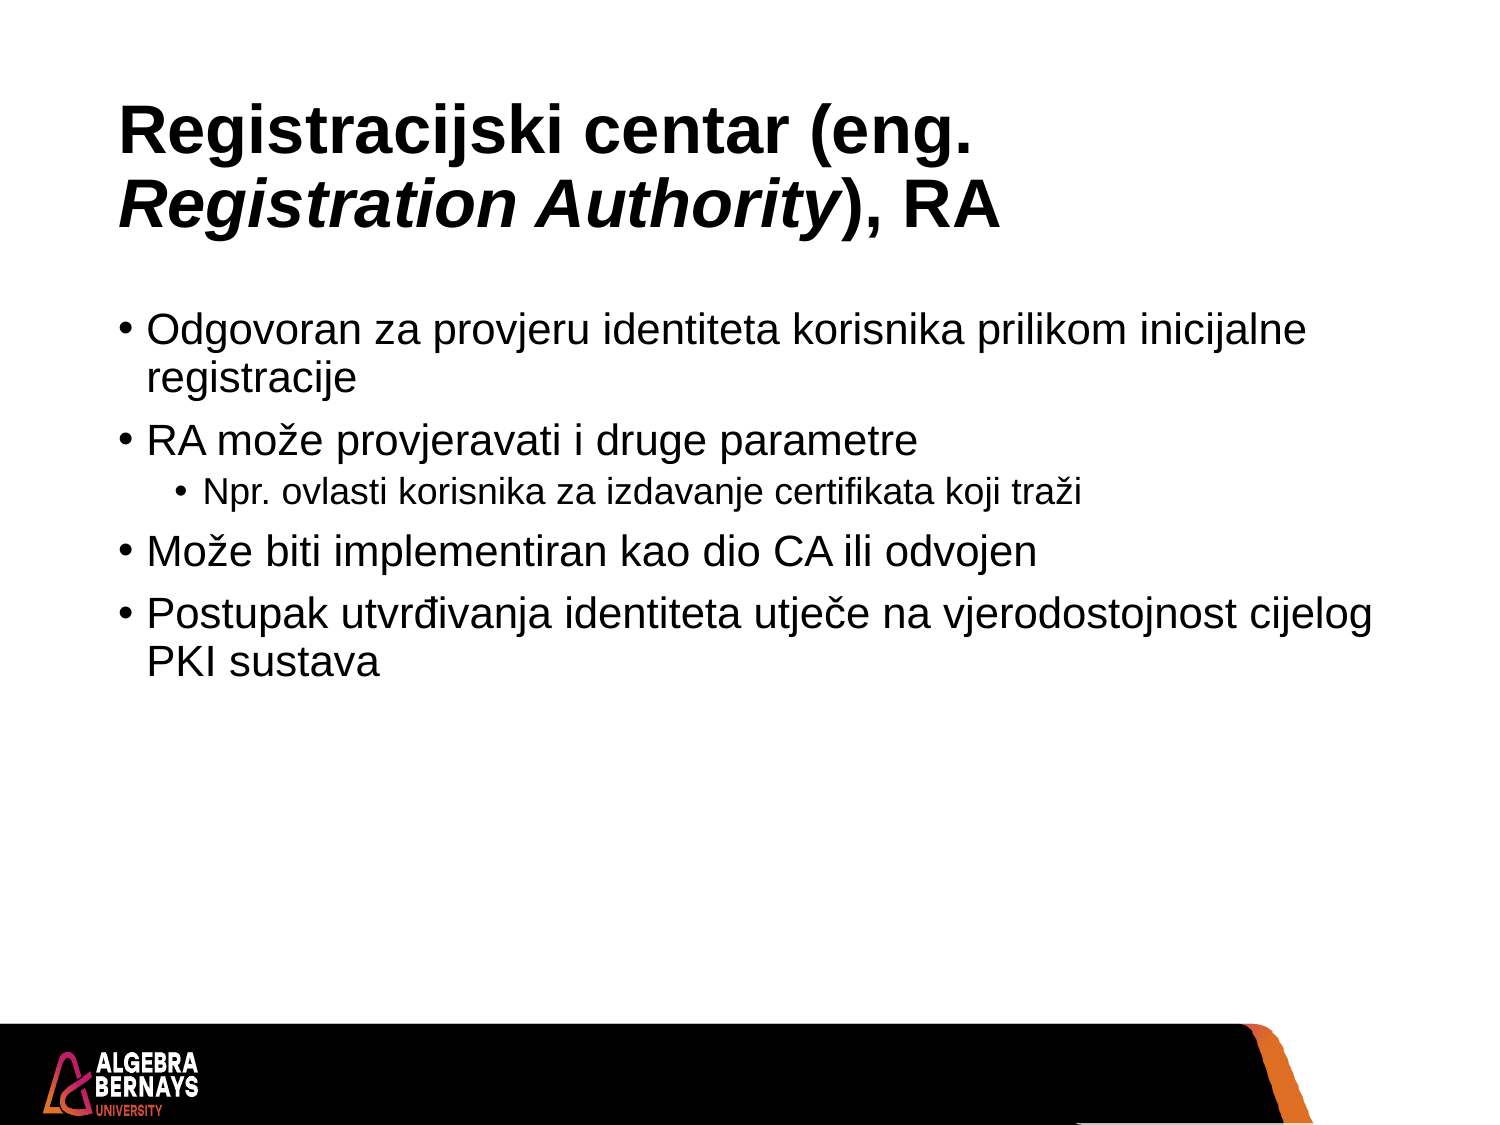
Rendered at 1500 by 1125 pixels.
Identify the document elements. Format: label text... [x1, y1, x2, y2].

picture [0, 1023, 1468, 1125]
title Registracijski centar (eng. Registration Authority), RA [103, 59, 1397, 278]
list Odgovoran za provjeru identiteta korisnika prilikom inicijalne registracije RA može provjeravati i druge parametre Npr. ovlasti korisnika za izdavanje certifikata koji traži Može biti implementiran kao dio CA ili odvojen Postupak utvrđivanja identiteta utječe na vjerodostojnost cijelog PKI sustava [103, 299, 1397, 1014]
